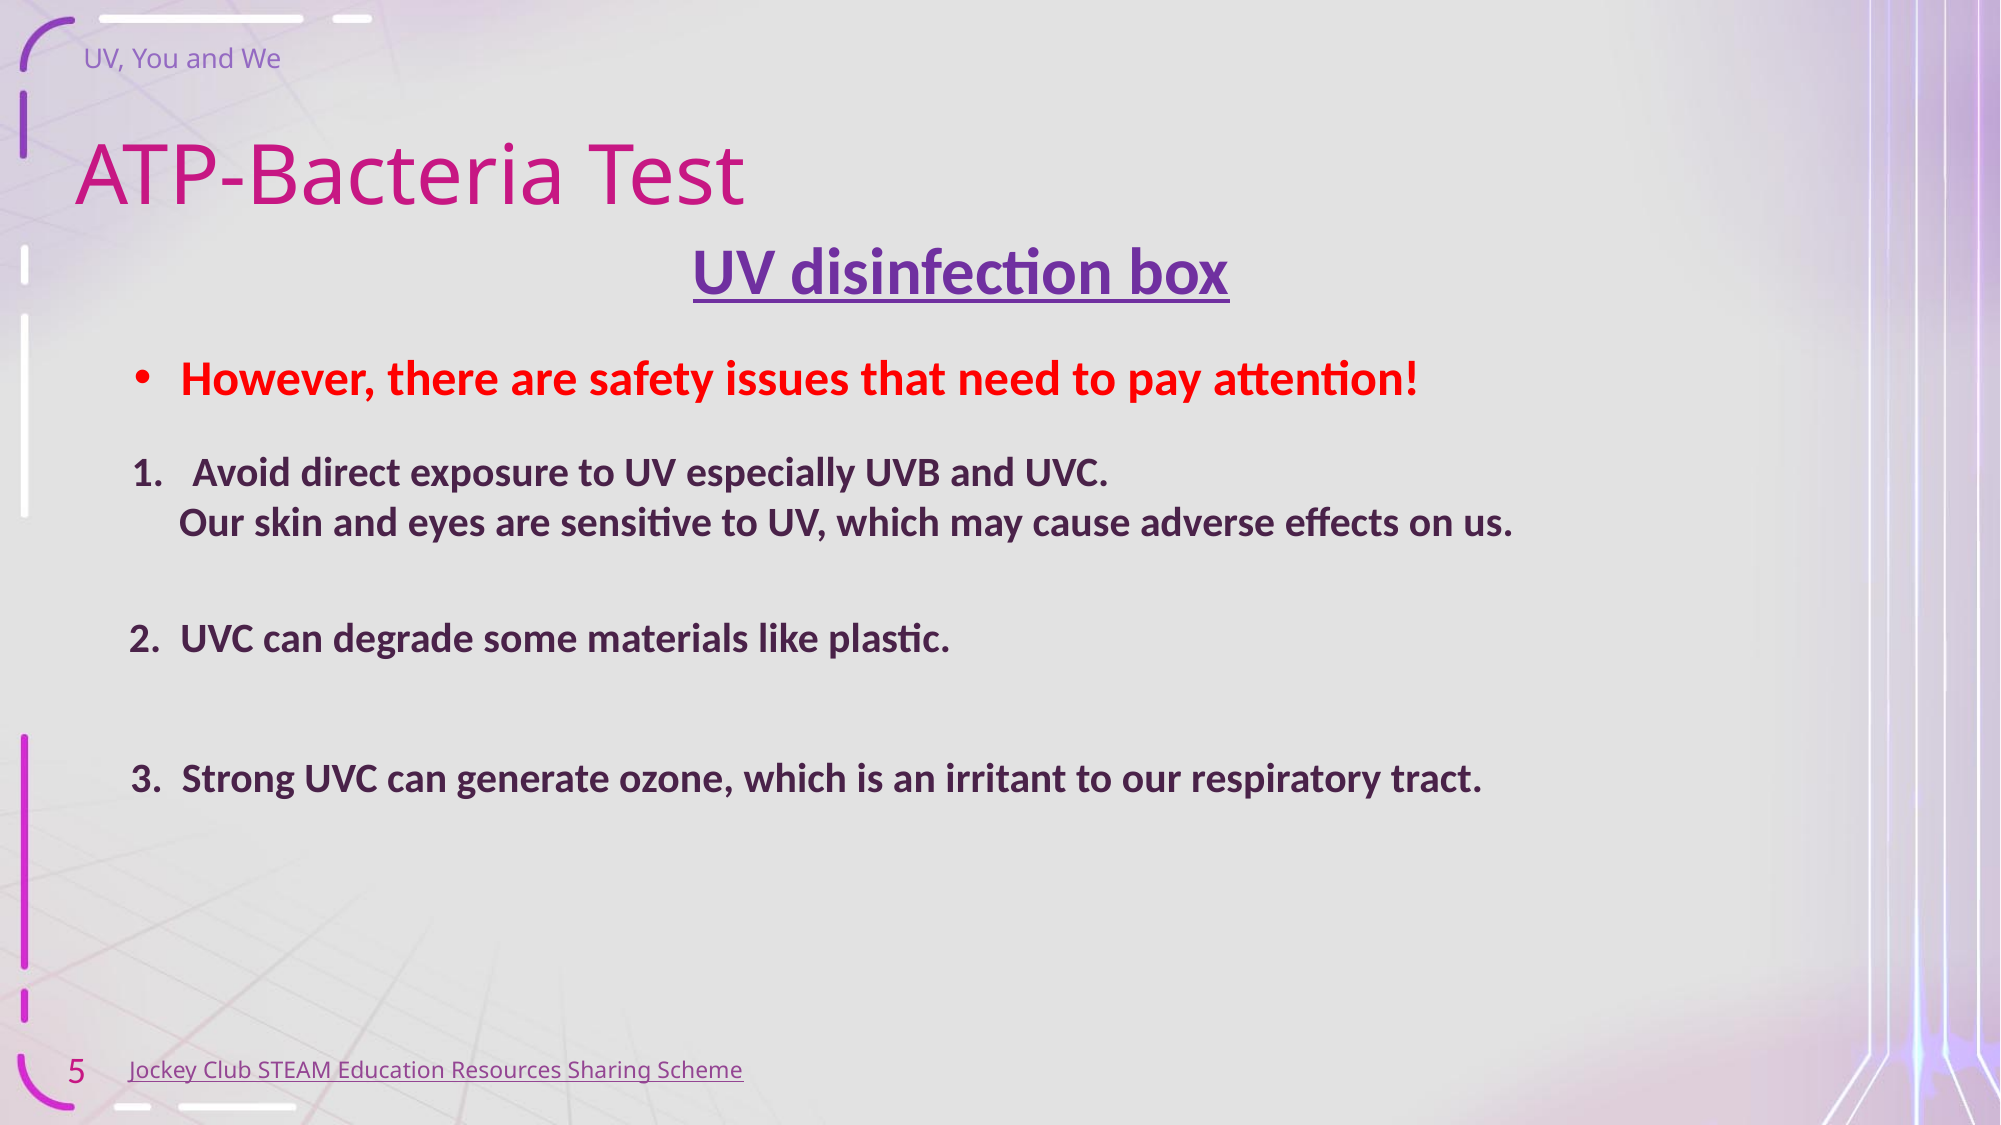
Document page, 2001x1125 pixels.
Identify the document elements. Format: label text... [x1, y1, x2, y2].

text_box 1. Avoid direct exposure to UV especially UVB and UVC. Our skin and eyes are sensitive to UV, which may cause adverse effects on us. [116, 436, 1530, 552]
picture [0, 0, 2001, 1125]
text_box 3. Strong UVC can generate ozone, which is an irritant to our respiratory tract. [115, 743, 1509, 808]
text_box However, there are safety issues that need to pay attention! [119, 338, 1436, 436]
title ATP-Bacteria Test [61, 63, 1571, 279]
text_box 2. UVC can degrade some materials like plastic. [114, 603, 976, 669]
text_box UV disinfection box [678, 220, 1246, 316]
